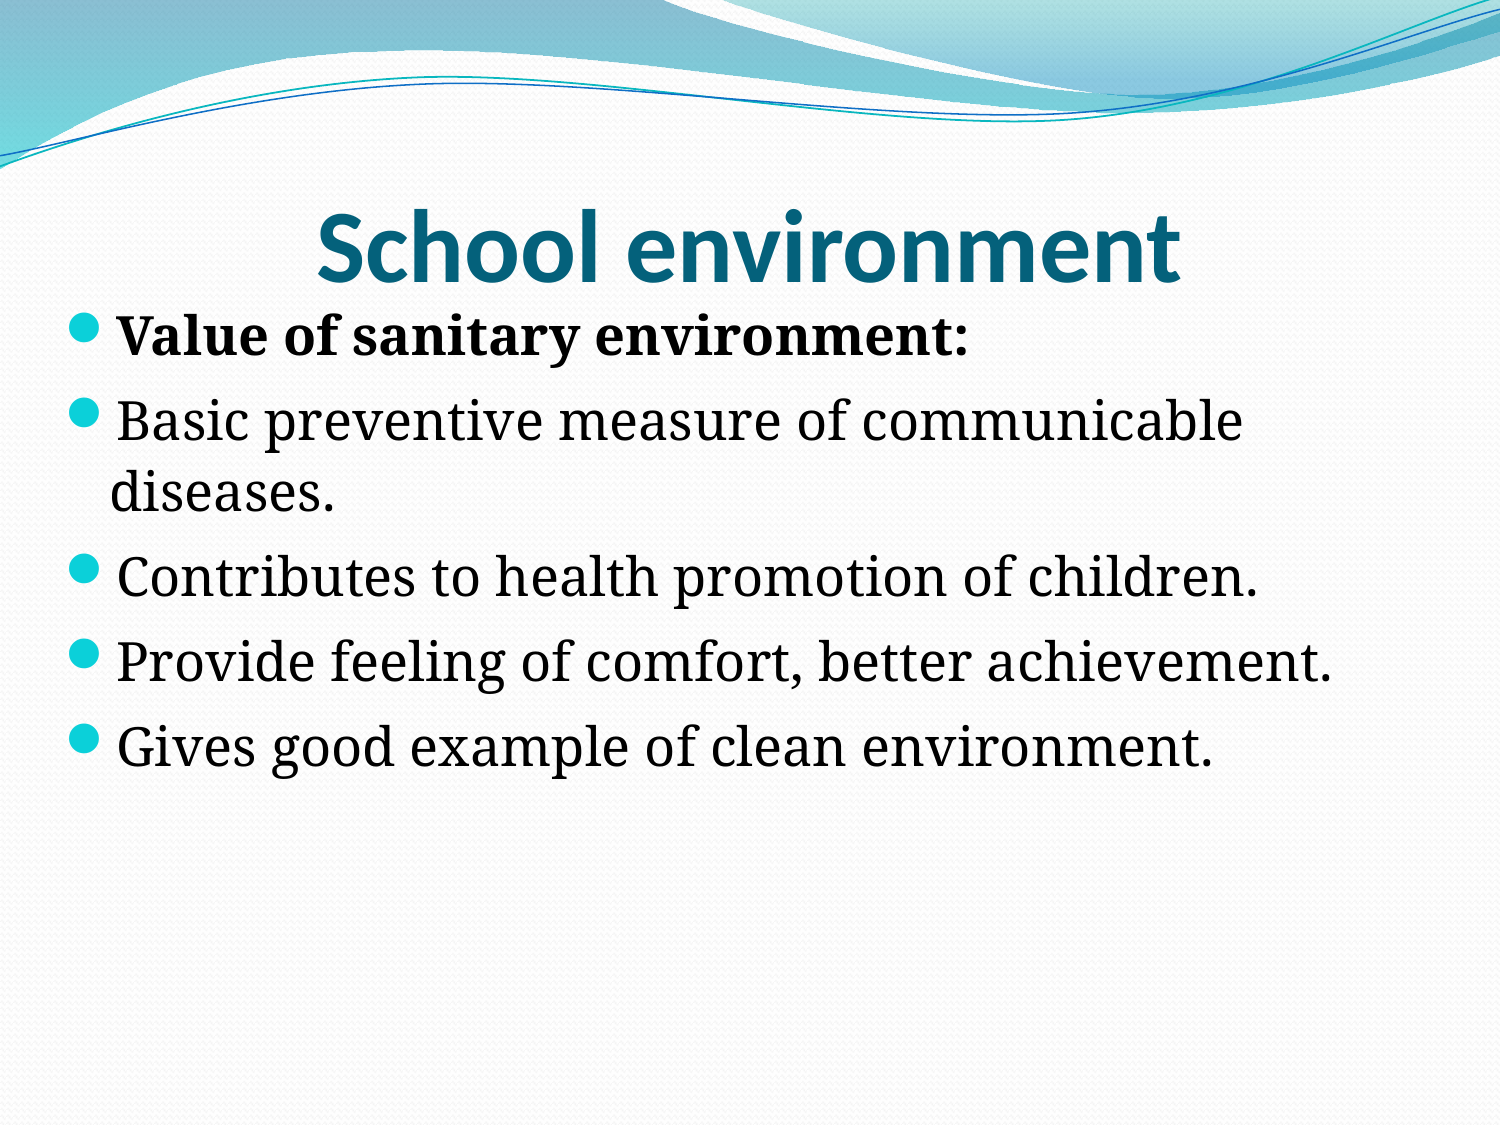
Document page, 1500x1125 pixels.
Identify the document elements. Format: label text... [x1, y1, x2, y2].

list Value of sanitary environment: Basic preventive measure of communicable diseases. Contributes to health promotion of children. Provide feeling of comfort, better achievement. Gives good example of clean environment. [50, 287, 1463, 988]
title School environment [75, 115, 1425, 287]
